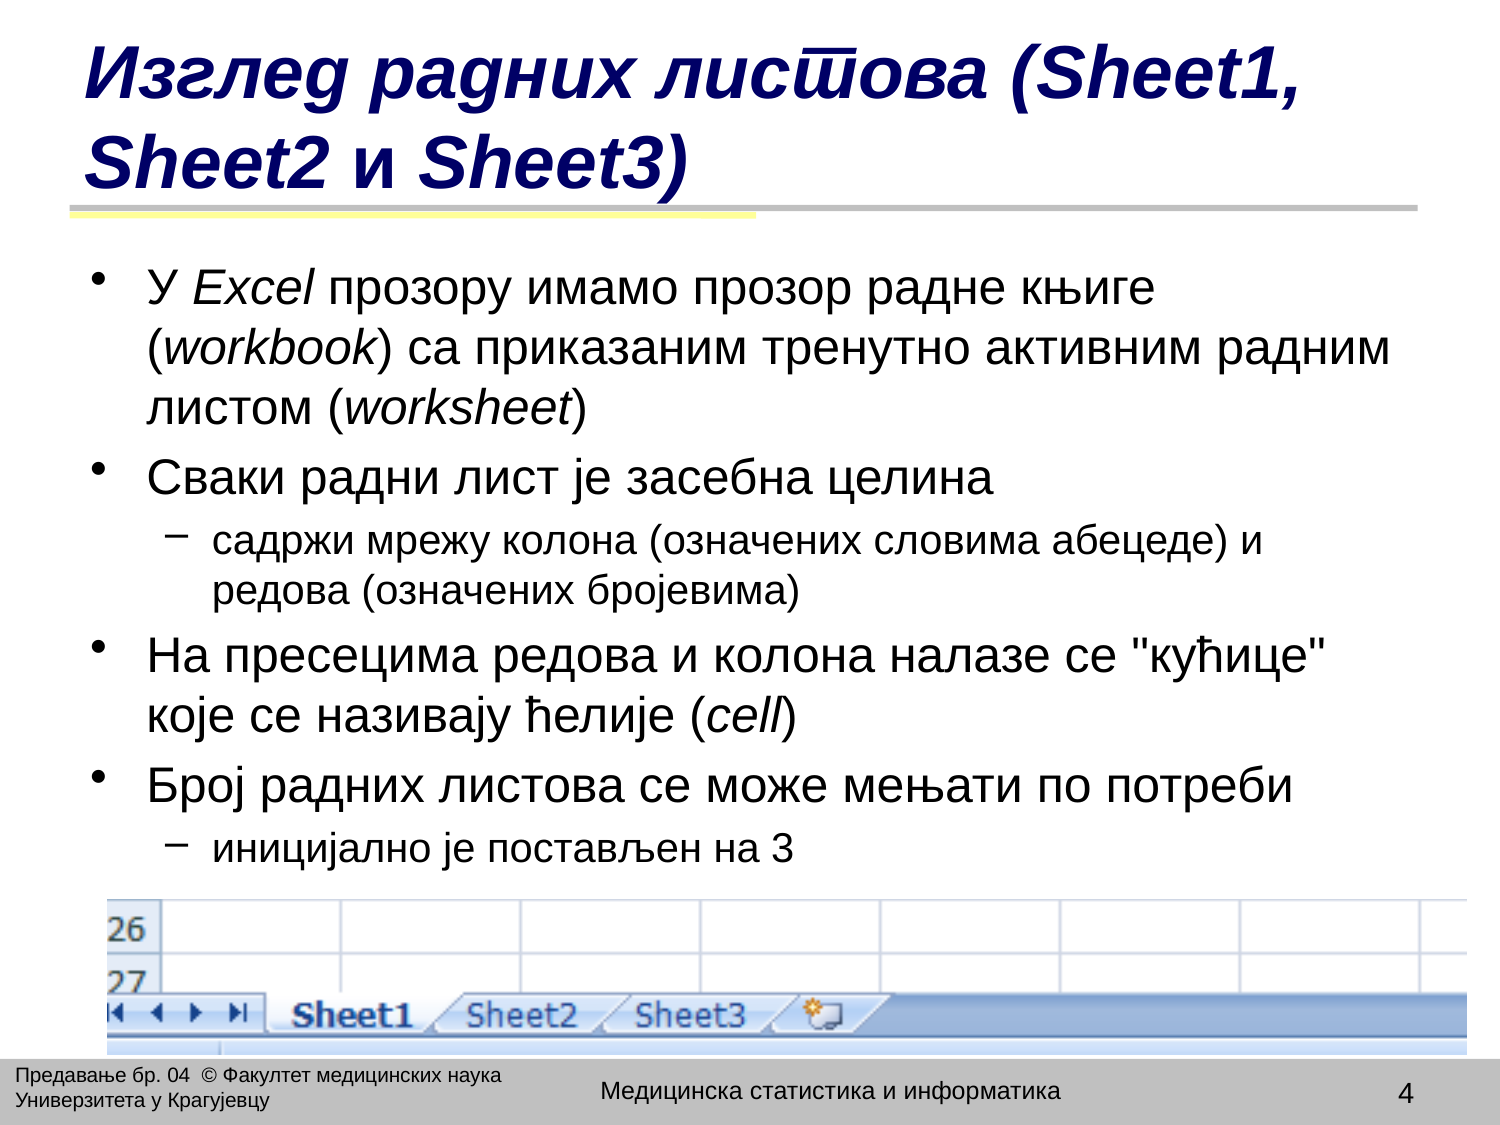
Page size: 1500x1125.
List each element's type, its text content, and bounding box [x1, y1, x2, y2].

picture [107, 899, 1467, 1055]
title Изглед радних листова (Sheet1, Sheet2 и Sheet3) [69, 19, 1426, 208]
footer Медицинска статистика и информатика [512, 1066, 1151, 1125]
list У Excel прозору имамо прозор радне књиге (workbook) са приказаним тренутно активним радним листом (worksheet) Сваки радни лист је засебна целина садржи мрежу колона (означених словима абецеде) и редова (означених бројевима) На пресецима редова и колона налазе се "кућице" које се називају ћелије (cell) Број радних листова се може мењати по потреби иницијално је постављен на 3 [74, 246, 1426, 1023]
slide_number 4 [1166, 1066, 1430, 1125]
slide_number Предавање бр. 04 © Факултет медицинских наука Универзитета у Крагујевцу [0, 1053, 619, 1108]
